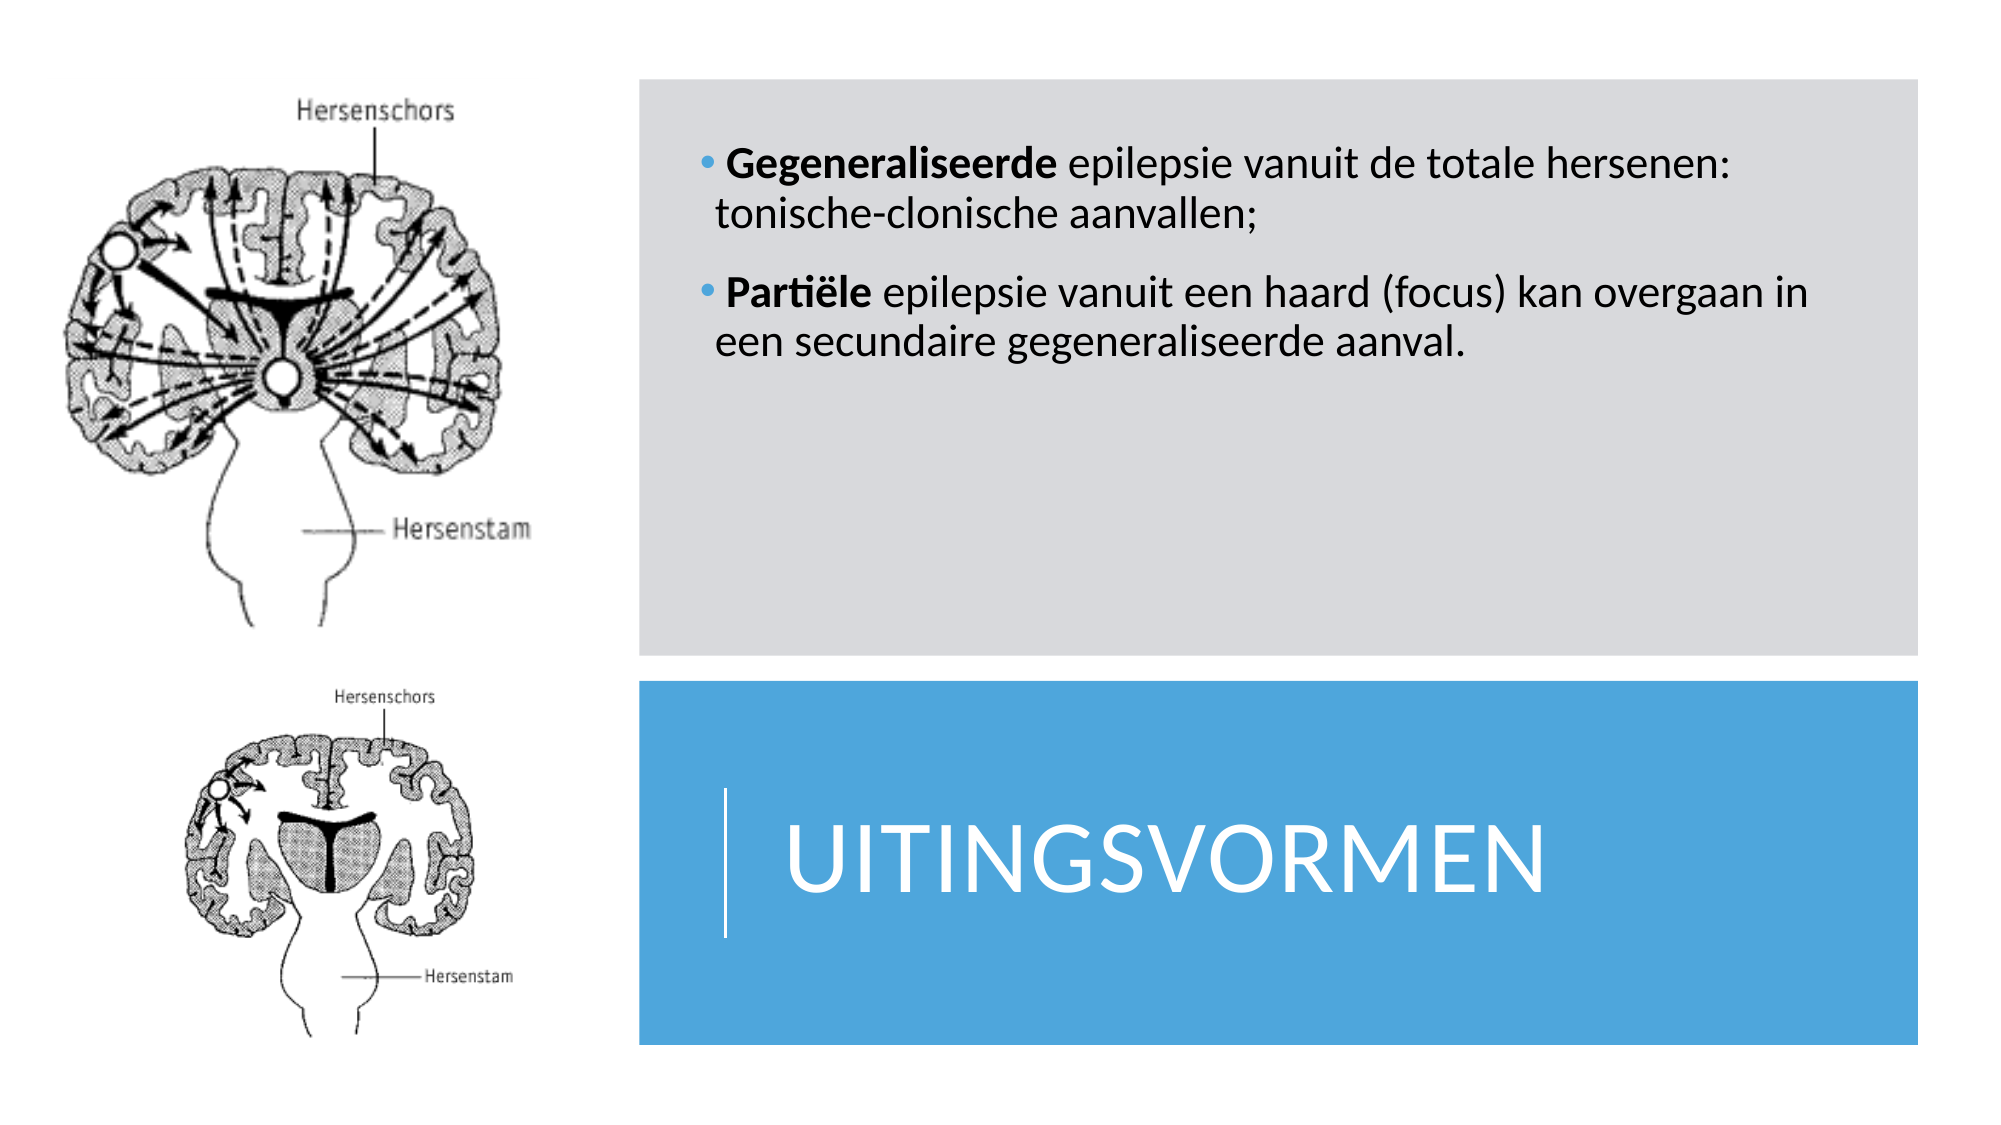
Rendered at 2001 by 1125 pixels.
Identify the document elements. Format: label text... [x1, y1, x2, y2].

list Gegeneraliseerde epilepsie vanuit de totale hersenen: tonische-clonische aanvallen; Partiële epilepsie vanuit een haard (focus) kan overgaan in een secundaire gegeneraliseerde aanval. [692, 132, 1866, 604]
text_box [638, 78, 1919, 657]
title Uitingsvormen [768, 720, 1866, 1006]
picture [176, 680, 516, 1048]
picture [47, 77, 539, 654]
text_box [638, 679, 1919, 1046]
